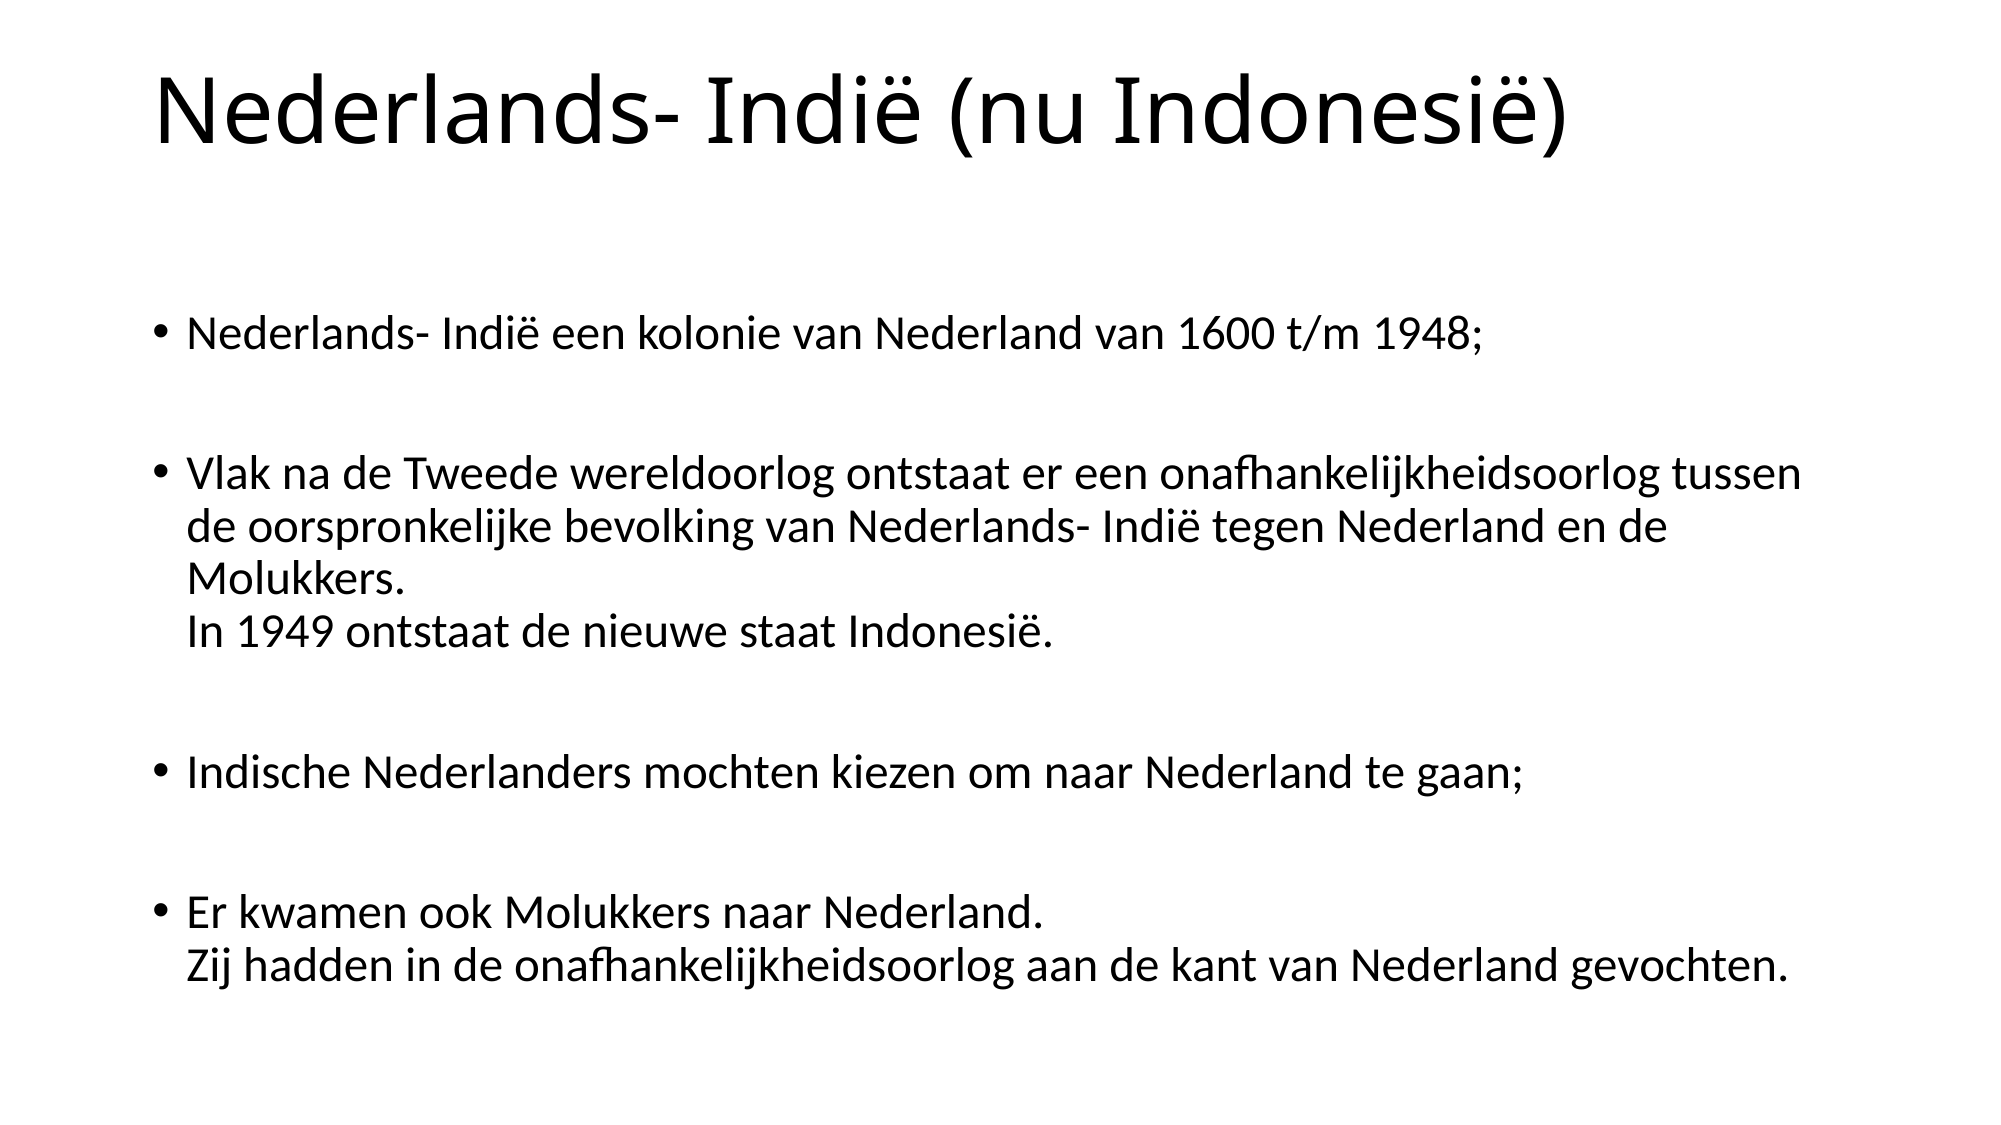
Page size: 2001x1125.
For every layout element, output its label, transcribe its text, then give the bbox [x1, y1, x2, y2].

title Nederlands- Indië (nu Indonesië) [137, 59, 1863, 278]
list Nederlands- Indië een kolonie van Nederland van 1600 t/m 1948; Vlak na de Tweede wereldoorlog ontstaat er een onafhankelijkheidsoorlog tussen de oorspronkelijke bevolking van Nederlands- Indië tegen Nederland en de Molukkers. In 1949 ontstaat de nieuwe staat Indonesië. Indische Nederlanders mochten kiezen om naar Nederland te gaan; Er kwamen ook Molukkers naar Nederland. Zij hadden in de onafhankelijkheidsoorlog aan de kant van Nederland gevochten. [137, 299, 1863, 1014]
